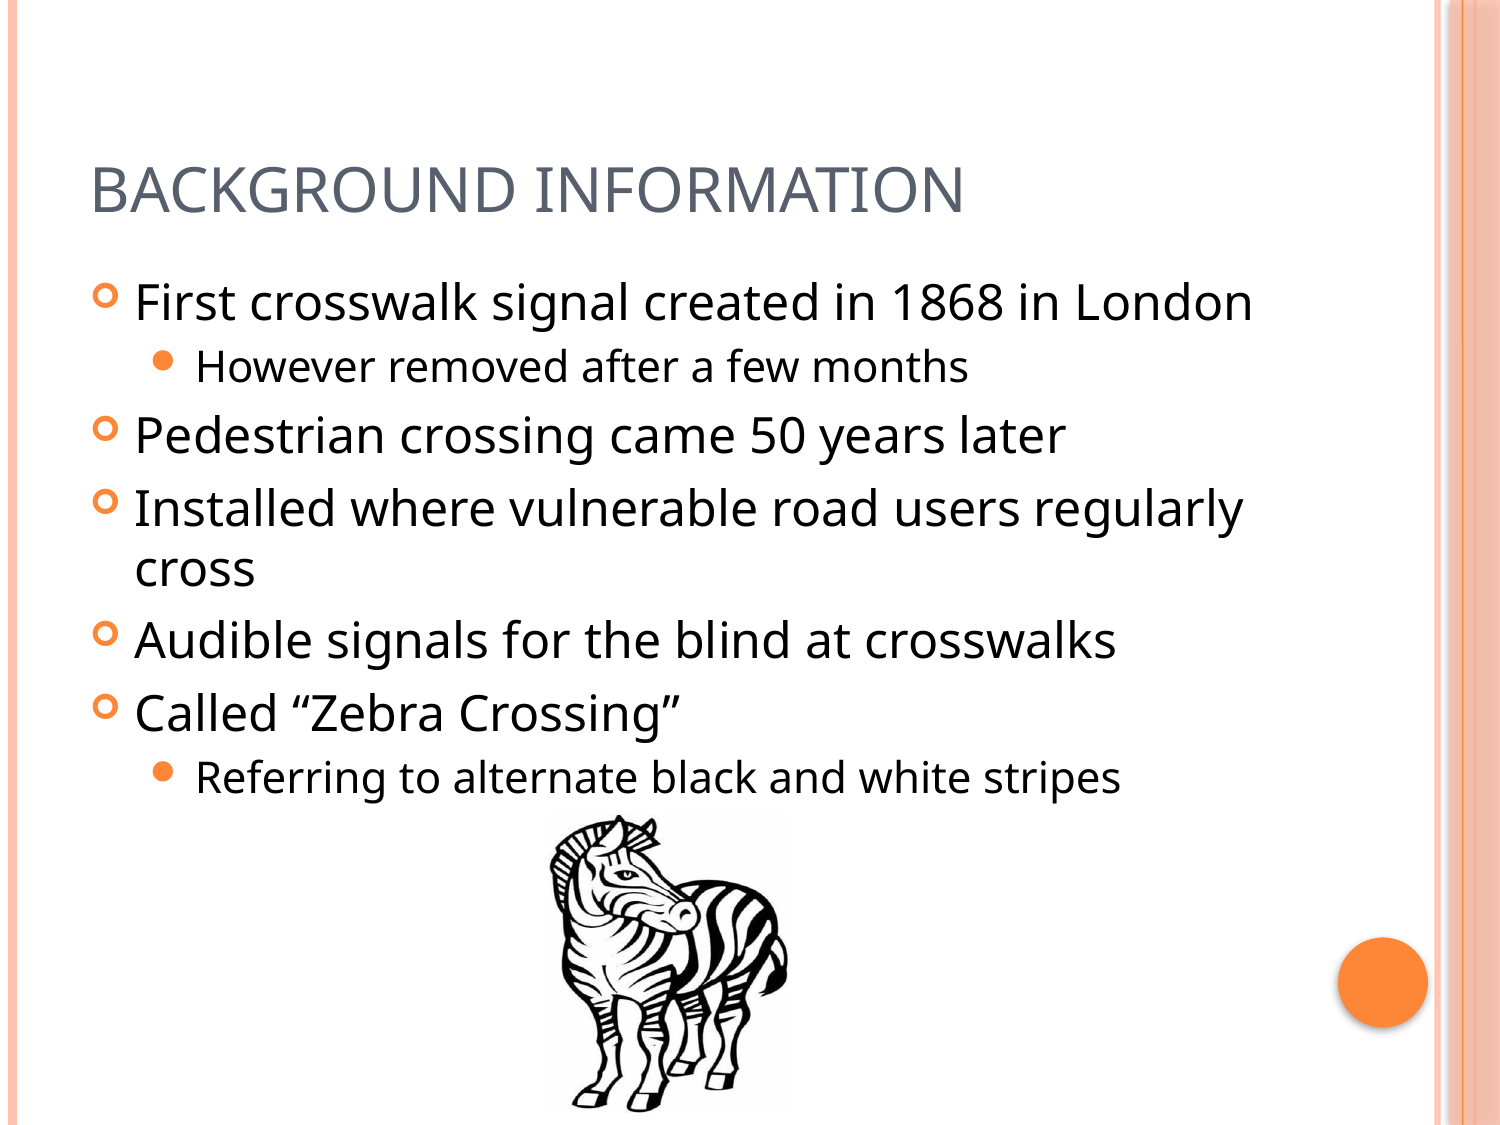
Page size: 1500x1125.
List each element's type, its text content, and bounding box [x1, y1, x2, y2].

picture [549, 814, 788, 1113]
list First crosswalk signal created in 1868 in London However removed after a few months Pedestrian crossing came 50 years later Installed where vulnerable road users regularly cross Audible signals for the blind at crosswalks Called “Zebra Crossing” Referring to alternate black and white stripes [75, 262, 1300, 1062]
title Background Information [75, 45, 1300, 233]
